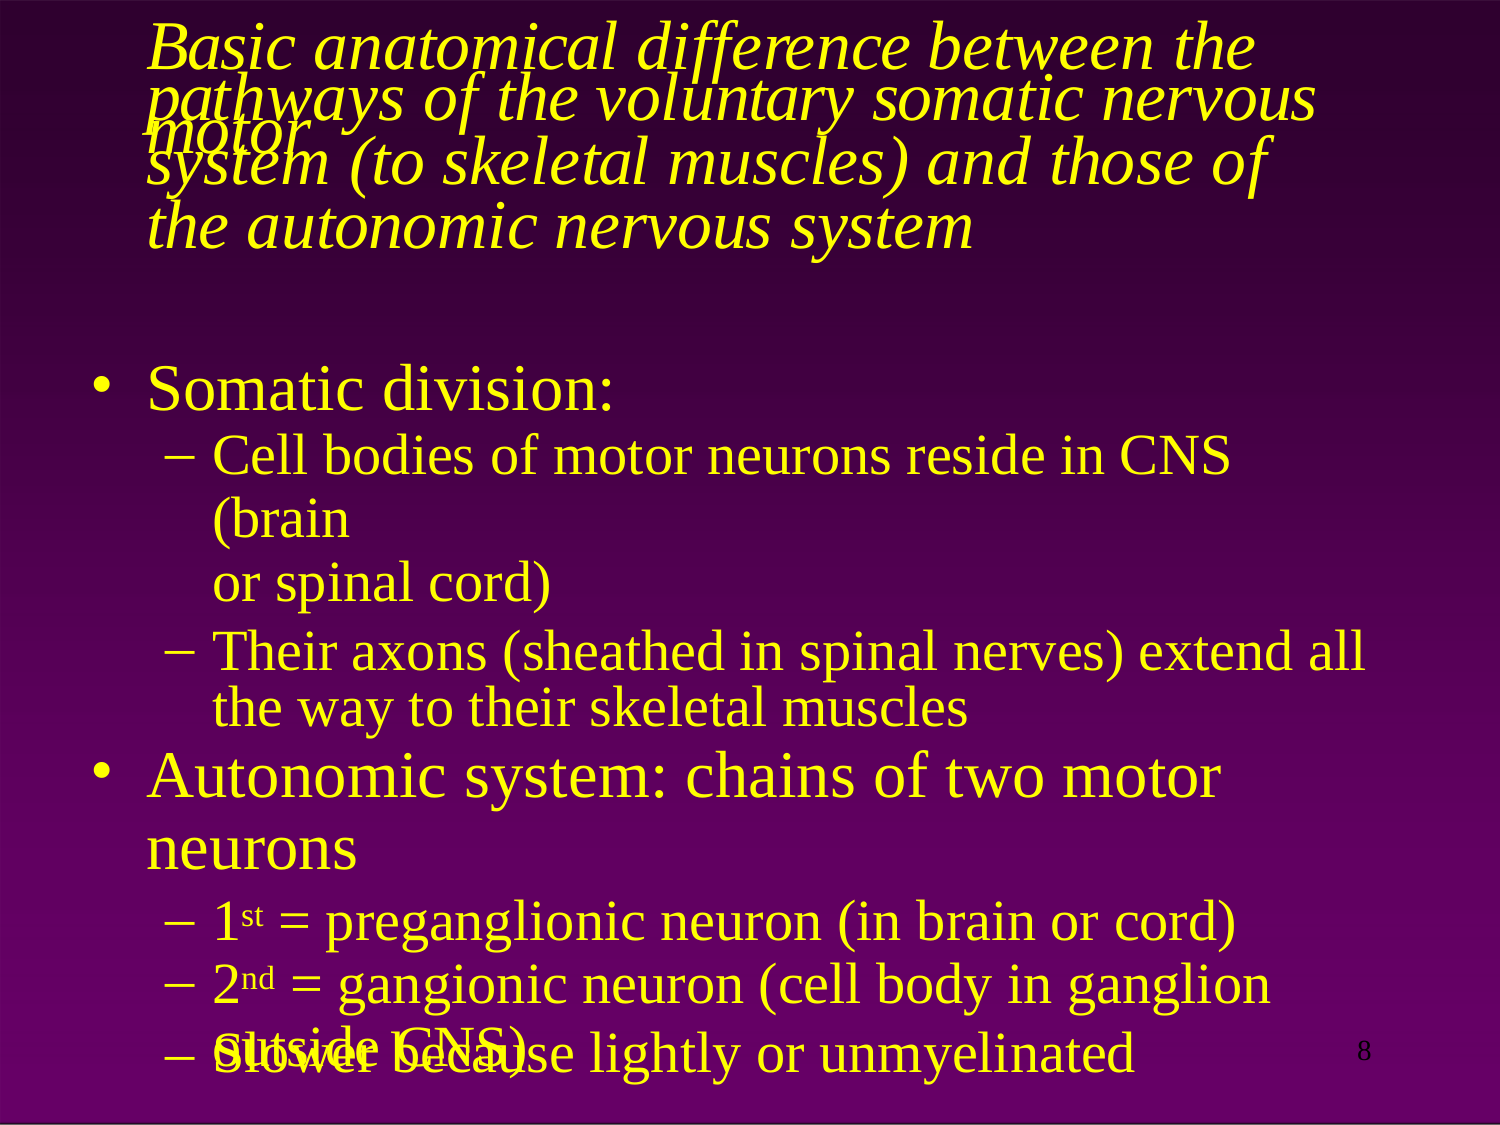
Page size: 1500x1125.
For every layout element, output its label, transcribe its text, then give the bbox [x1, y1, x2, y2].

title Basic anatomical difference between the motor [144, 0, 1406, 188]
text_box pathways of the voluntary somatic nervous system (to skeletal muscles) and those of the autonomic nervous system Somatic division: Cell bodies of motor neurons reside in CNS (brain or spinal cord) Their axons (sheathed in spinal nerves) extend all the way to their skeletal muscles Autonomic system: chains of two motor neurons 1st = preganglionic neuron (in brain or cord) 2nd = gangionic neuron (cell body in ganglion outside CNS) [87, 69, 1389, 1079]
text_box – Slower because lightly or unmyelinated [162, 1013, 1140, 1084]
text_box 8 [1355, 1031, 1375, 1067]
picture [0, 0, 1500, 1125]
